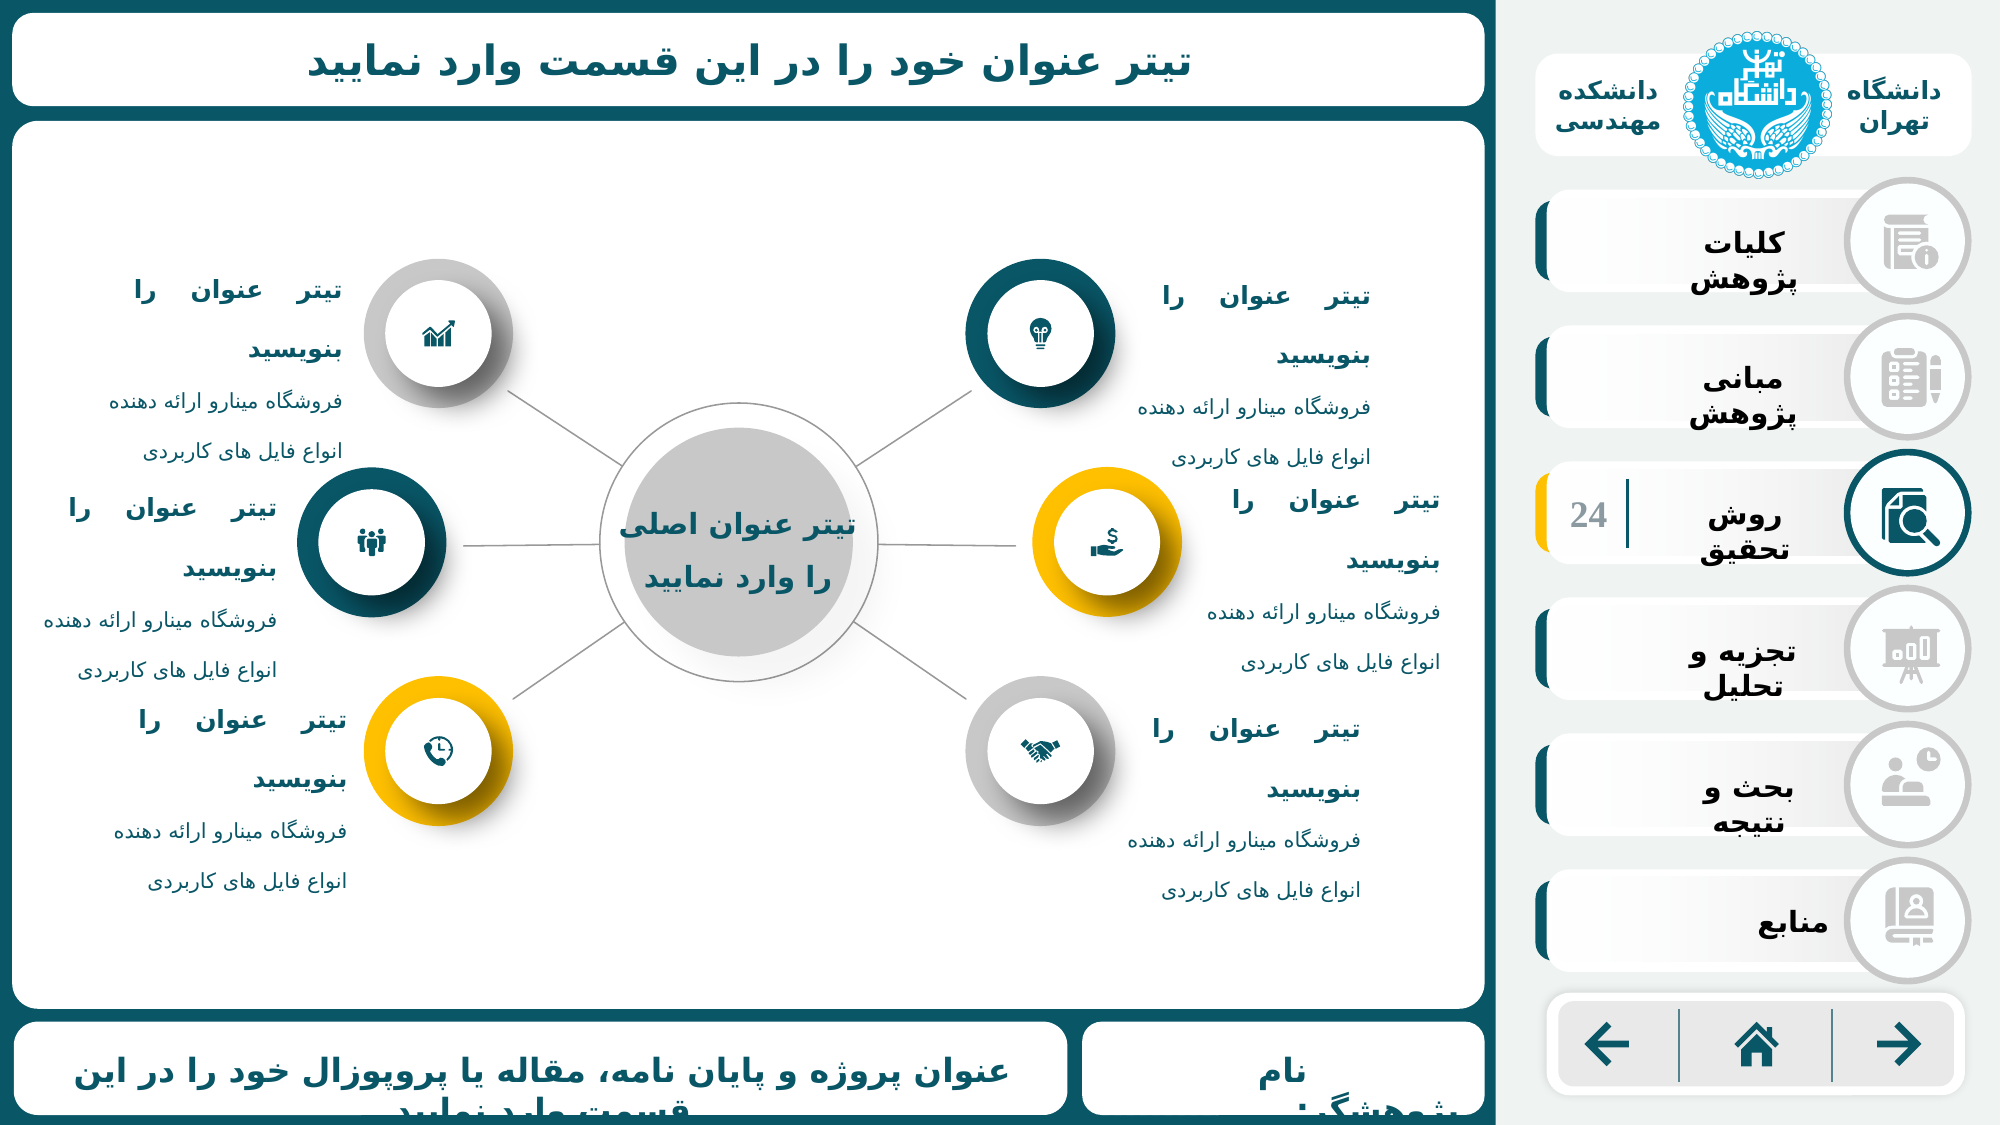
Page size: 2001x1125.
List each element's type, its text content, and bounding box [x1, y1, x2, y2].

text_box تیتر عنوان را بنویسید فروشگاه مینارو ارائه دهنده انواع فایل های کاربردی [1112, 674, 1376, 910]
text_box مبانی پژوهش [1642, 352, 1844, 437]
text_box عنوان پروژه و پایان نامه، مقاله یا پروپوزال خود را در این قسمت وارد نمایید [19, 1041, 1067, 1125]
text_box تیتر عنوان را بنویسید فروشگاه مینارو ارائه دهنده انواع فایل های کاربردی [94, 235, 358, 471]
text_box منابع [1670, 895, 1844, 946]
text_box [1881, 625, 1941, 684]
text_box تیتر عنوان خود را در این قسمت وارد نمایید [19, 26, 1481, 92]
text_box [1885, 887, 1935, 947]
text_box روش تحقیق [1646, 488, 1844, 573]
picture [1683, 31, 1832, 179]
text_box تیتر عنوان را بنویسید فروشگاه مینارو ارائه دهنده انواع فایل های کاربردی [28, 454, 293, 689]
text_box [1734, 1021, 1779, 1067]
text_box نام پژوهشگر:............... [1084, 1041, 1482, 1125]
text_box کلیات پژوهش [1644, 216, 1844, 302]
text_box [1881, 348, 1941, 408]
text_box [1881, 488, 1941, 547]
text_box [1883, 214, 1939, 270]
text_box تیتر عنوان را بنویسید فروشگاه مینارو ارائه دهنده انواع فایل های کاربردی [1122, 241, 1386, 477]
text_box دانشگاه تهران [1832, 67, 1981, 142]
text_box [1877, 1021, 1922, 1067]
text_box تجزیه و تحلیل [1642, 624, 1844, 710]
text_box دانشکده مهندسی [1522, 67, 1683, 142]
slide_number 24 [1549, 482, 1628, 543]
text_box تیتر عنوان را بنویسید فروشگاه مینارو ارائه دهنده انواع فایل های کاربردی [98, 665, 363, 901]
text_box تیتر عنوان را بنویسید فروشگاه مینارو ارائه دهنده انواع فایل های کاربردی [1191, 446, 1456, 681]
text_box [1881, 747, 1941, 807]
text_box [297, 258, 1182, 827]
text_box بحث و نتیجه [1654, 760, 1844, 846]
text_box [1584, 1021, 1629, 1067]
